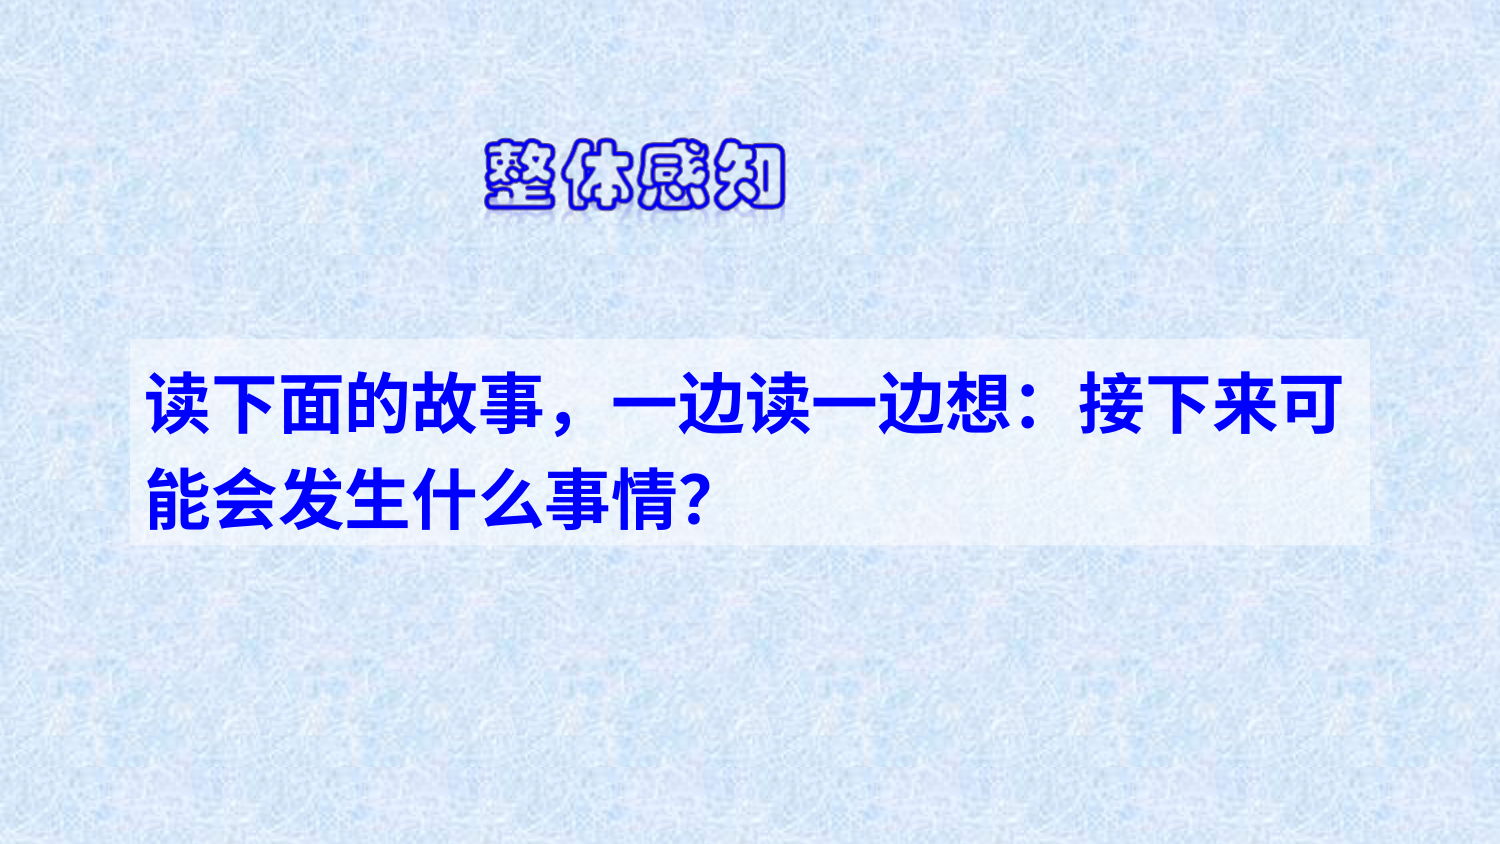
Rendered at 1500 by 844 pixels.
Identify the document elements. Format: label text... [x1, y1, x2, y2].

text_box 读下面的故事，一边读一边想：接下来可能会发生什么事情？ [129, 338, 1370, 546]
picture [0, 0, 1500, 844]
